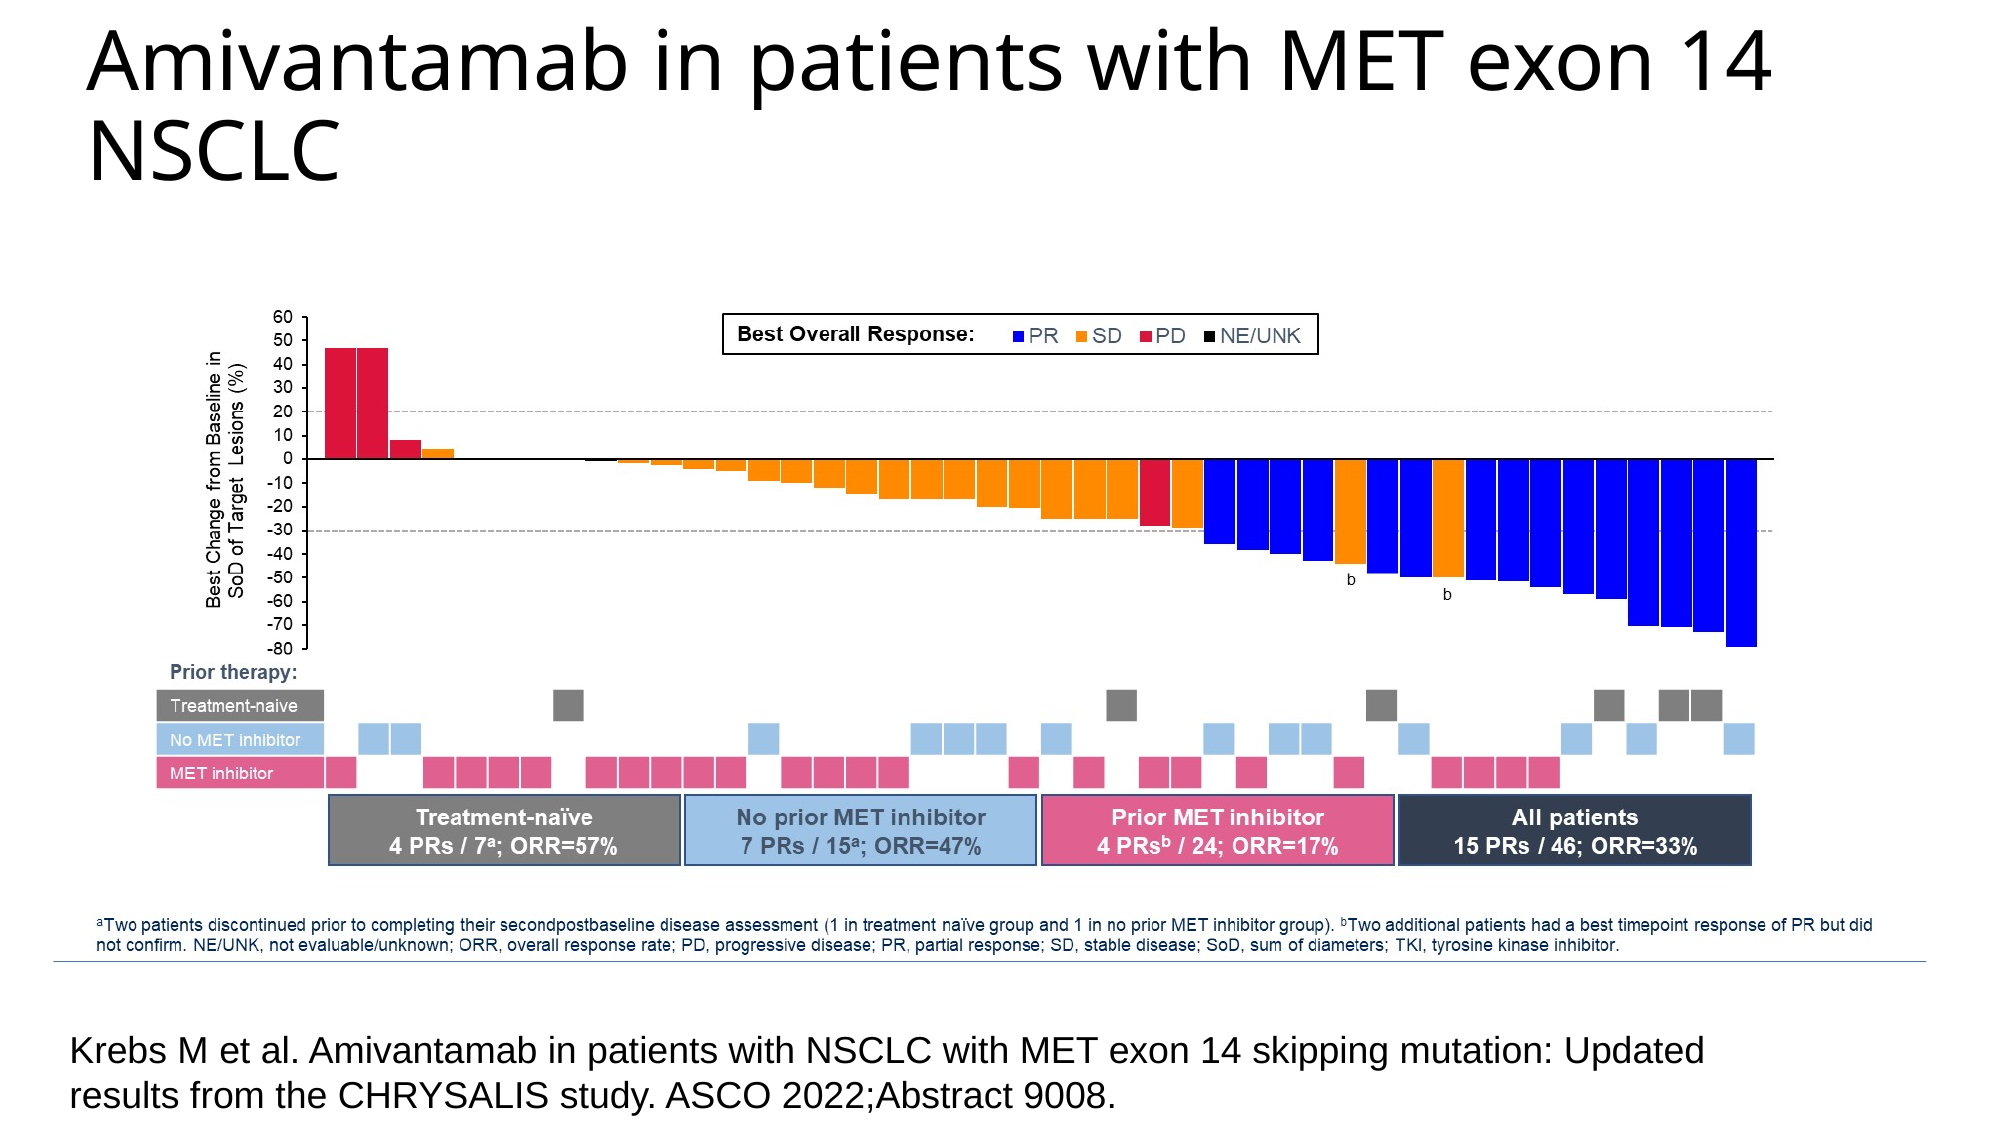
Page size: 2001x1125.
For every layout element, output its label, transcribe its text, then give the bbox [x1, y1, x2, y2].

title Amivantamab in patients with MET exon 14 NSCLC [70, 0, 1839, 218]
picture [53, 268, 1927, 964]
text_box Krebs M et al. Amivantamab in patients with NSCLC with MET exon 14 skipping mutation: Updated results from the CHRYSALIS study. ASCO 2022;Abstract 9008. [54, 1018, 1743, 1124]
